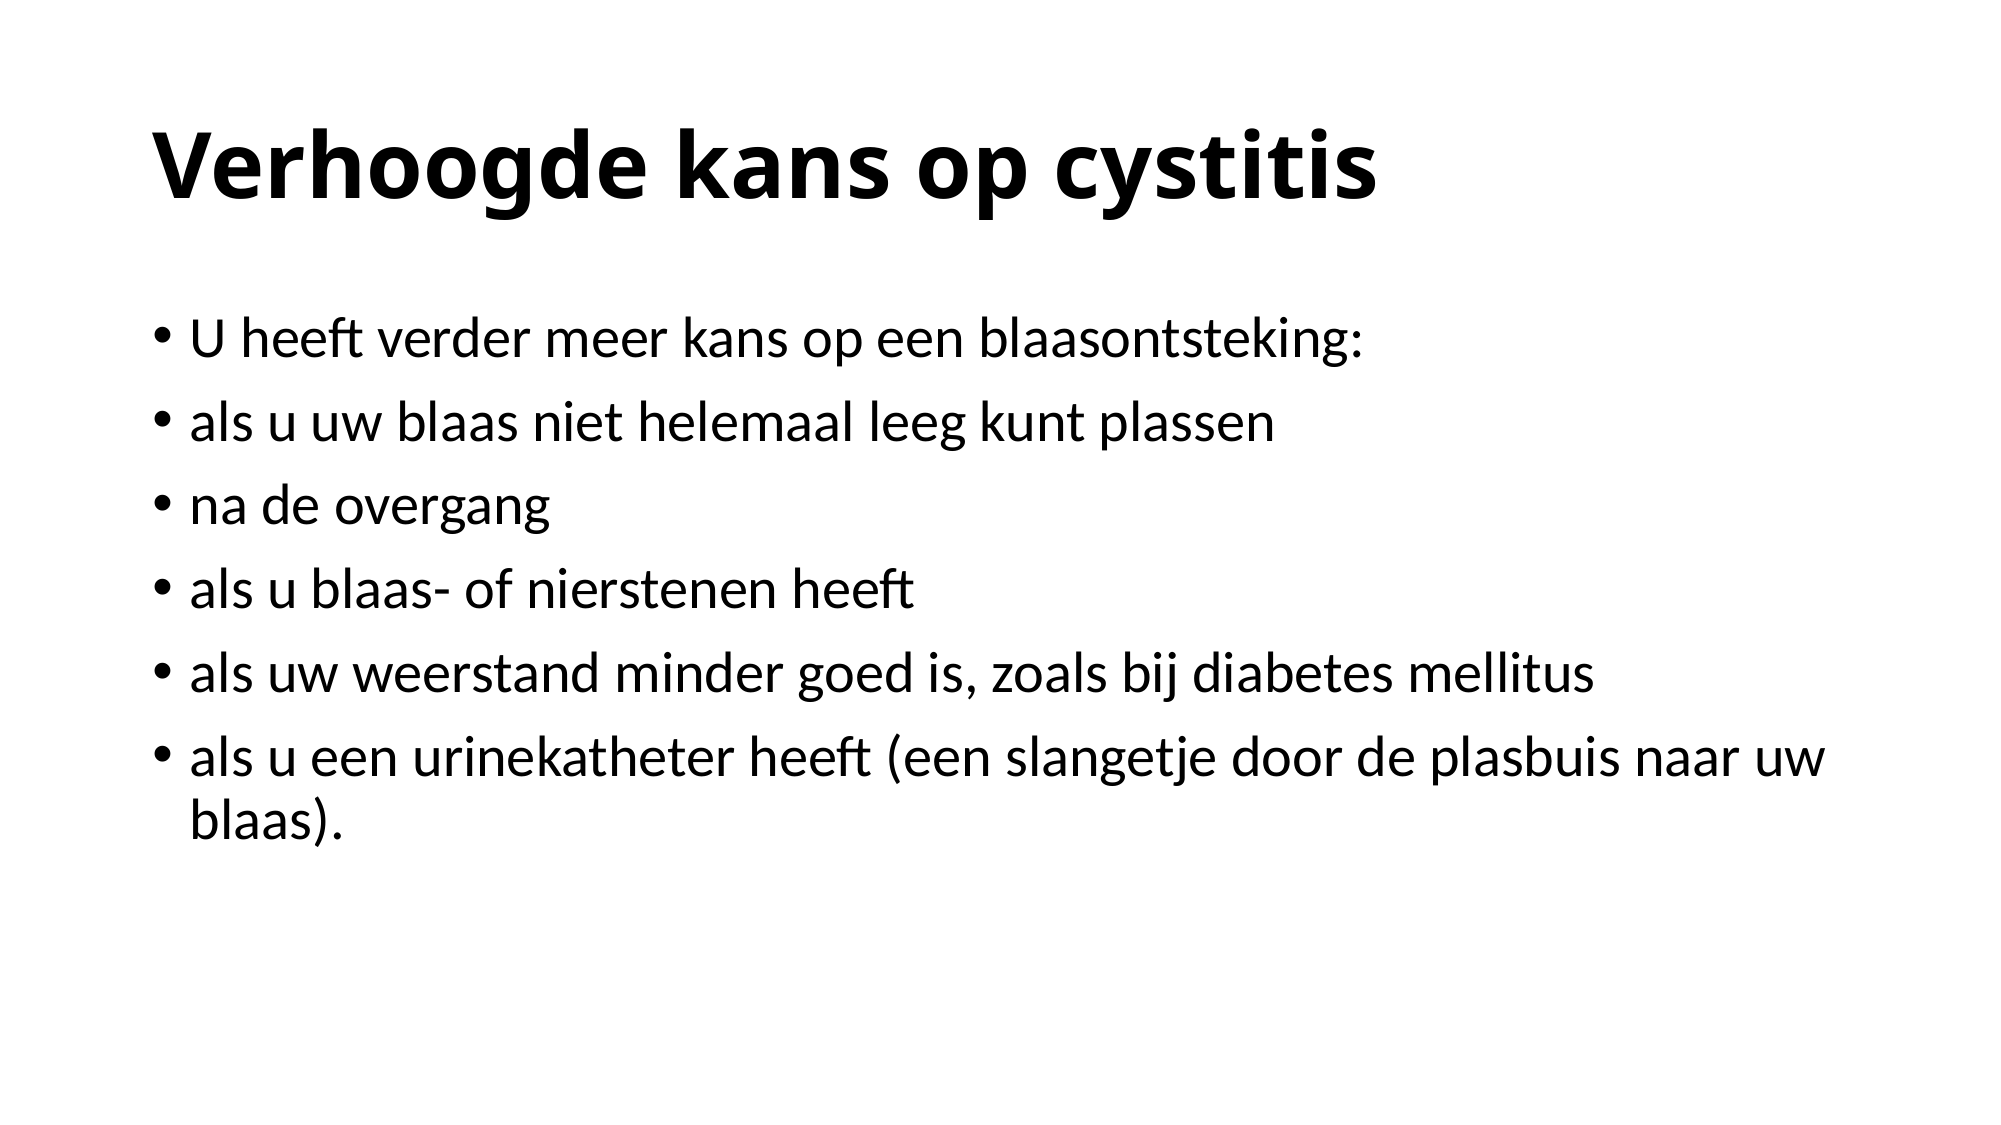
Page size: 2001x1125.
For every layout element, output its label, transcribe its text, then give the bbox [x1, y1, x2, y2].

list U heeft verder meer kans op een blaasontsteking: als u uw blaas niet helemaal leeg kunt plassen na de overgang als u blaas- of nierstenen heeft als uw weerstand minder goed is, zoals bij diabetes mellitus als u een urinekatheter heeft (een slangetje door de plasbuis naar uw blaas). [137, 299, 1863, 1014]
title Verhoogde kans op cystitis [137, 59, 1863, 278]
